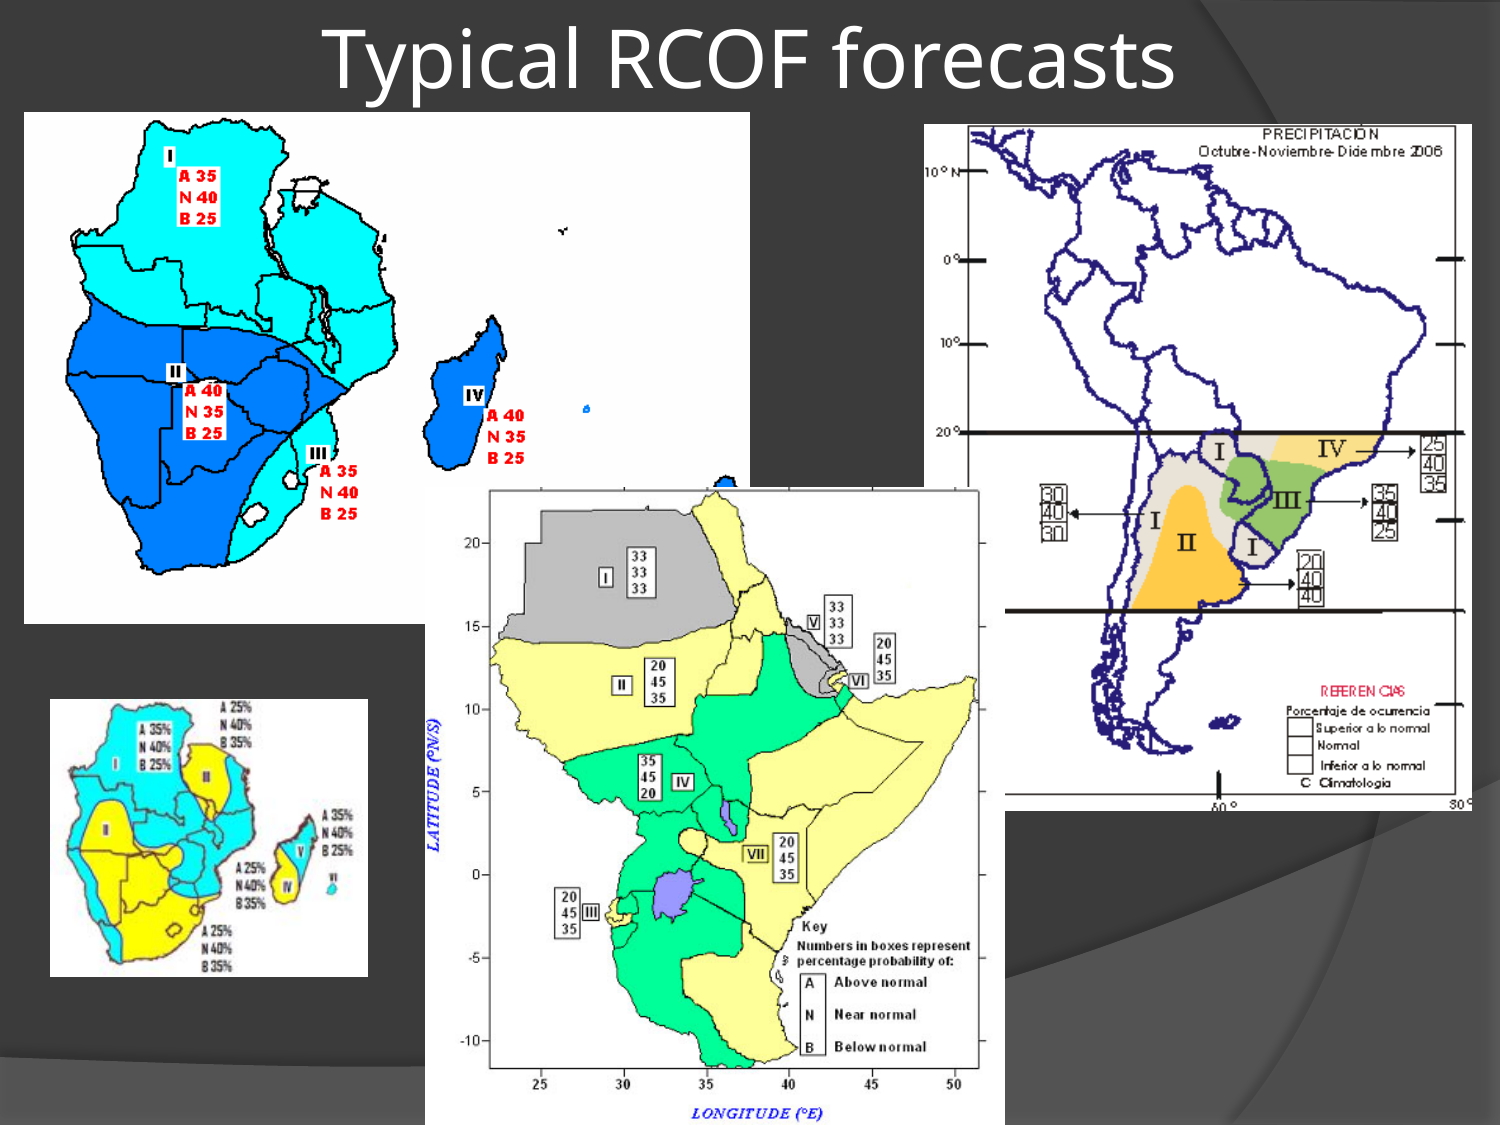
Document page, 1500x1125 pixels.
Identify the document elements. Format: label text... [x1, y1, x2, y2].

picture [924, 124, 1472, 812]
picture [424, 487, 1005, 1125]
picture [49, 699, 368, 977]
title Typical RCOF forecasts [0, 0, 1500, 113]
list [24, 112, 751, 624]
